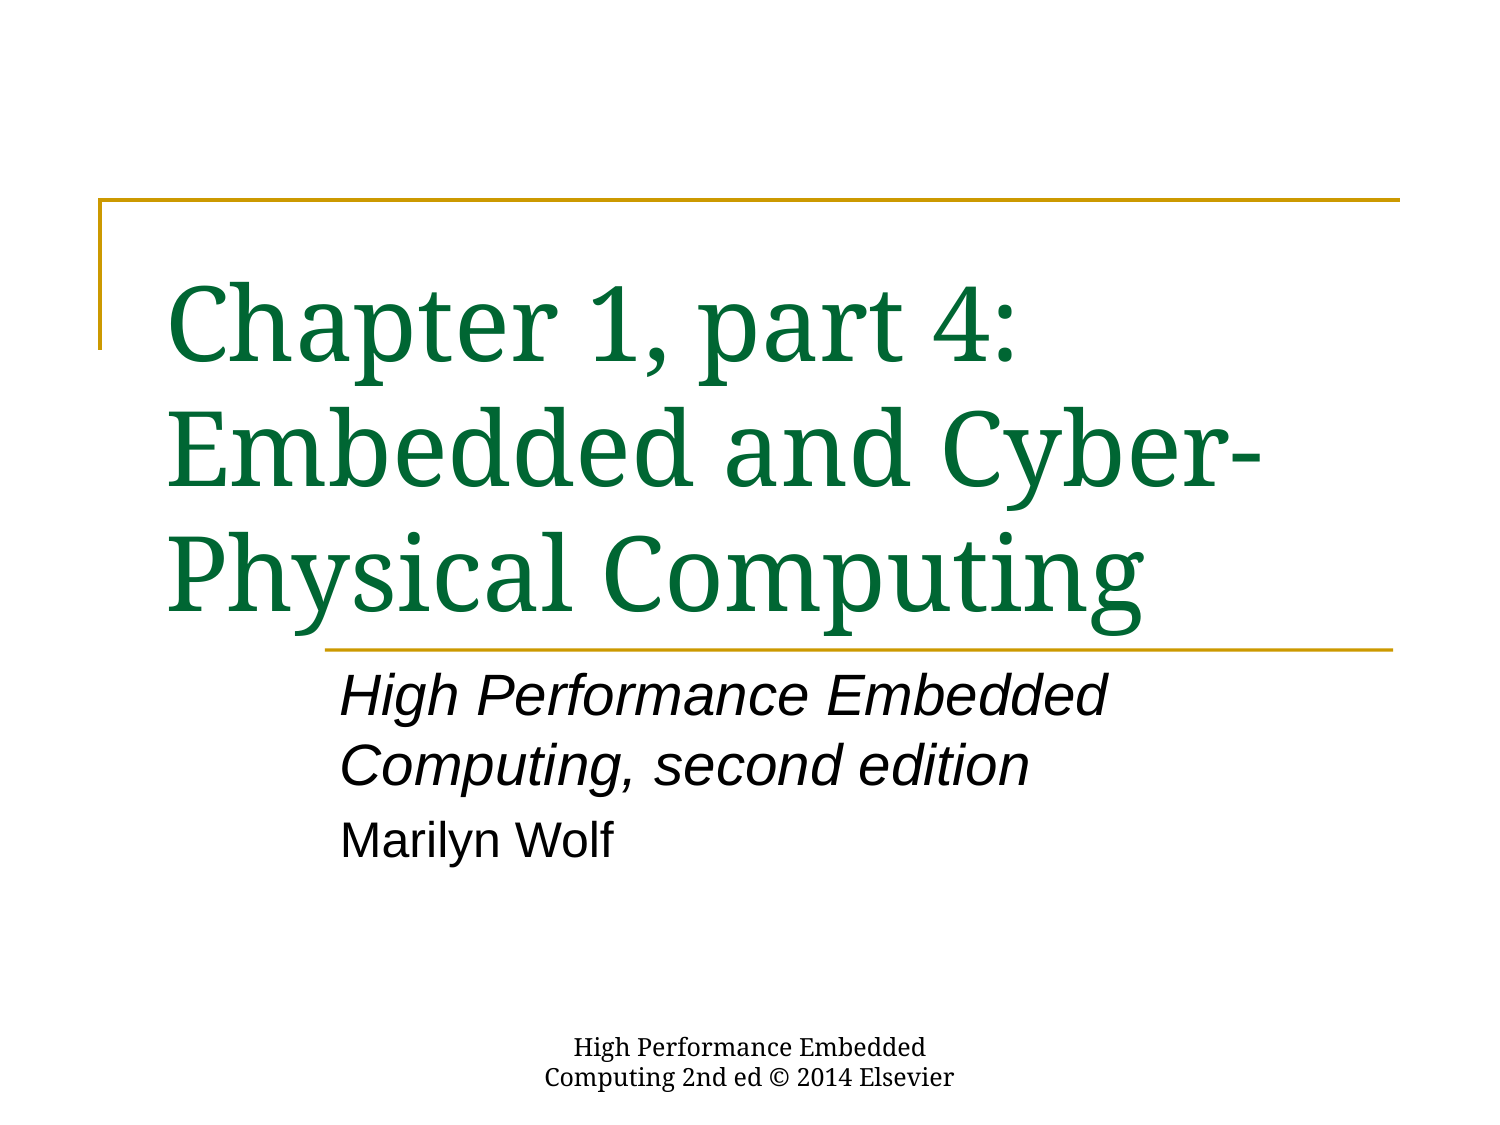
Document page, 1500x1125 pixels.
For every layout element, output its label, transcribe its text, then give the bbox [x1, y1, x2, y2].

title Chapter 1, part 4: Embedded and Cyber-Physical Computing [150, 249, 1401, 538]
subtitle High Performance Embedded Computing, second edition Marilyn Wolf [324, 650, 1400, 938]
footer High Performance Embedded Computing 2nd ed © 2014 Elsevier [512, 1024, 988, 1100]
